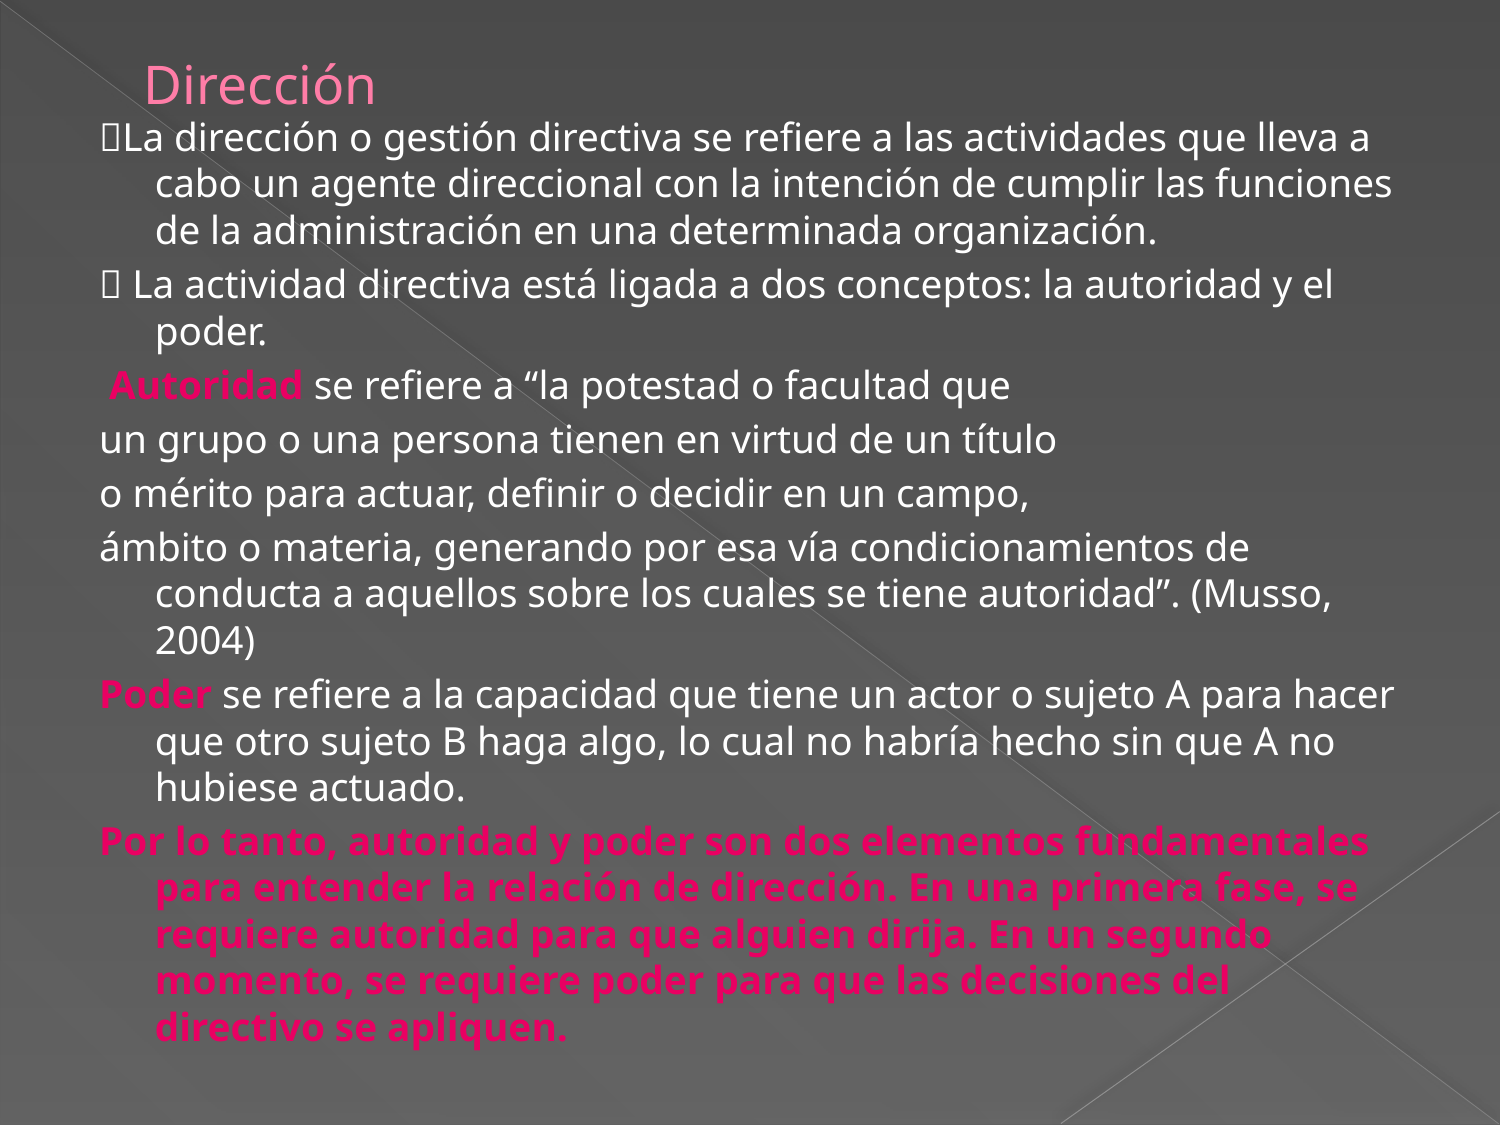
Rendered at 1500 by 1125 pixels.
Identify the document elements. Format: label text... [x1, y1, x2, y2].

title Dirección [75, 43, 1425, 105]
list La dirección o gestión directiva se refiere a las actividades que lleva a cabo un agente direccional con la intención de cumplir las funciones de la administración en una determinada organización.  La actividad directiva está ligada a dos conceptos: la autoridad y el poder. Autoridad se refiere a “la potestad o facultad que un grupo o una persona tienen en virtud de un título o mérito para actuar, definir o decidir en un campo, ámbito o materia, generando por esa vía condicionamientos de conducta a aquellos sobre los cuales se tiene autoridad”. (Musso, 2004) Poder se refiere a la capacidad que tiene un actor o sujeto A para hacer que otro sujeto B haga algo, lo cual no habría hecho sin que A no hubiese actuado. Por lo tanto, autoridad y poder son dos elementos fundamentales para entender la relación de dirección. En una primera fase, se requiere autoridad para que alguien dirija. En un segundo momento, se requiere poder para que las decisiones del directivo se apliquen. [75, 105, 1425, 1059]
